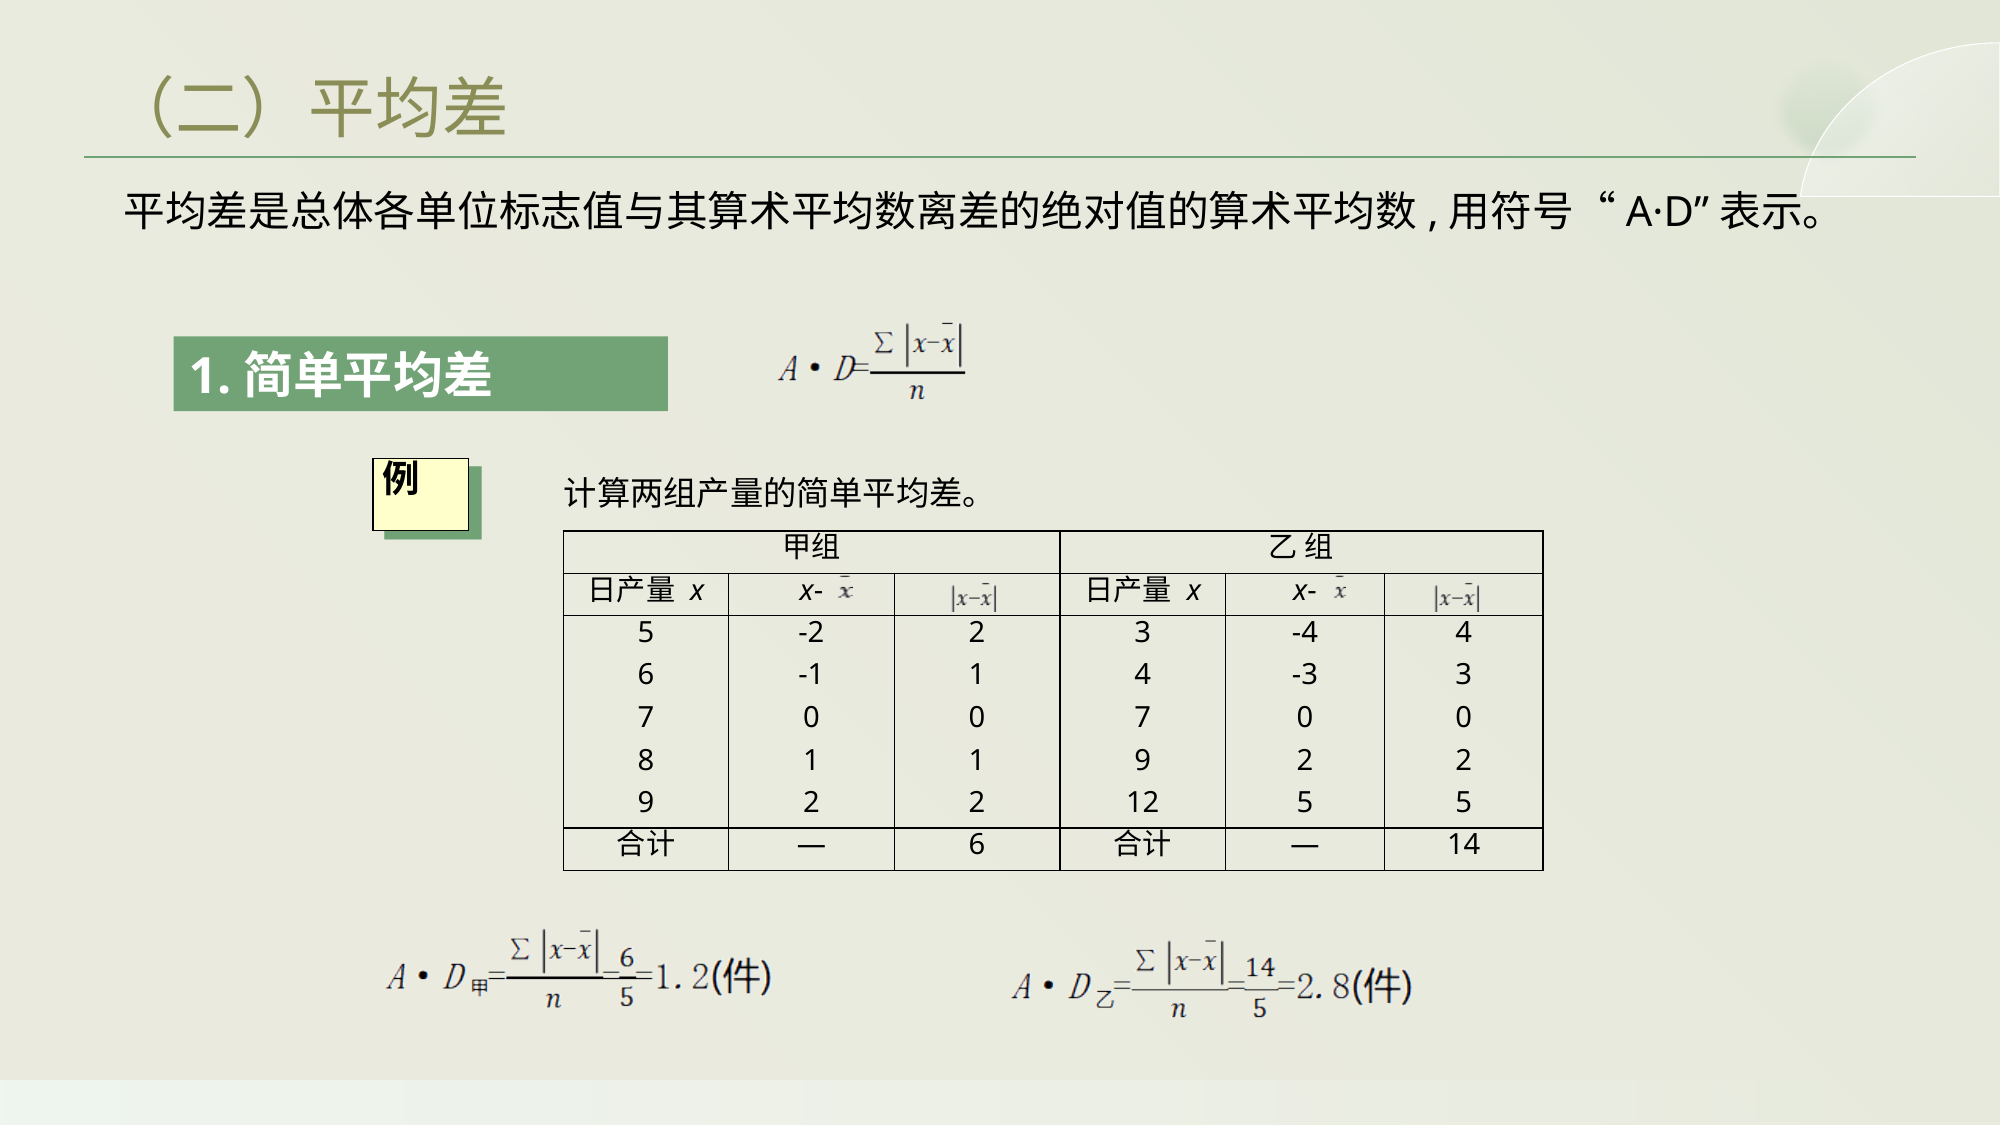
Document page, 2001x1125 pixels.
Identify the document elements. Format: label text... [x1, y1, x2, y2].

table_cell 2 [895, 616, 1059, 658]
table_cell x- [1226, 574, 1384, 615]
table_cell 7 [1061, 701, 1225, 743]
table_cell 0 [1226, 701, 1384, 743]
table_cell 4 [1385, 616, 1542, 658]
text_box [367, 447, 498, 531]
table_cell 3 [1061, 616, 1225, 658]
table_cell 2 [1226, 743, 1384, 786]
text_box （二）平均差 [108, 62, 1892, 134]
table_cell 2 [895, 786, 1059, 827]
table_header 甲组 [564, 532, 1059, 573]
table_cell -1 [729, 658, 894, 701]
table_cell 9 [564, 786, 728, 827]
table_cell 3 [1385, 658, 1542, 701]
table_cell 1 [729, 743, 894, 786]
text_box 计算两组产量的简单平均差。 [549, 472, 1021, 520]
picture [367, 918, 798, 1027]
table_cell 5 [564, 616, 728, 658]
text_box 1.简单平均差 [173, 336, 668, 412]
picture [1433, 580, 1481, 612]
table_cell 2 [1385, 743, 1542, 786]
table_cell 0 [1385, 701, 1542, 743]
table_cell 6 [564, 658, 728, 701]
table_cell — [1226, 829, 1384, 870]
table_cell 日产量 x [1061, 574, 1225, 615]
table_cell — [729, 829, 894, 870]
table_cell -3 [1226, 658, 1384, 701]
table_cell 7 [564, 701, 728, 743]
table_cell 合计 [1061, 829, 1225, 870]
table_cell 6 [895, 829, 1059, 870]
table_cell 0 [729, 701, 894, 743]
picture [838, 571, 853, 603]
table_cell 8 [564, 743, 728, 786]
table_cell 9 [1061, 743, 1225, 786]
table_cell 0 [895, 701, 1059, 743]
table_cell 2 [729, 786, 894, 827]
table_cell [1385, 574, 1542, 615]
picture [1334, 571, 1346, 603]
table_cell 12 [1061, 786, 1225, 827]
table_cell -2 [729, 616, 894, 658]
table_cell 日产量 x [564, 574, 728, 615]
table_cell x- [729, 574, 894, 615]
table_cell 1 [895, 658, 1059, 701]
text_box 平均差是总体各单位标志值与其算术平均数离差的绝对值的算术平均数,用符号“A·D”表示。 [108, 156, 1940, 242]
picture [737, 301, 1008, 413]
table_cell 1 [895, 743, 1059, 786]
table_cell 5 [1385, 786, 1542, 827]
table_cell 5 [1226, 786, 1384, 827]
table_cell -4 [1226, 616, 1384, 658]
table_cell 4 [1061, 658, 1225, 701]
table_cell 合计 [564, 829, 728, 870]
table_header 乙 组 [1061, 532, 1542, 573]
table_cell [895, 574, 1059, 615]
picture [969, 898, 1434, 1035]
picture [950, 580, 998, 612]
table_cell 14 [1385, 829, 1542, 870]
